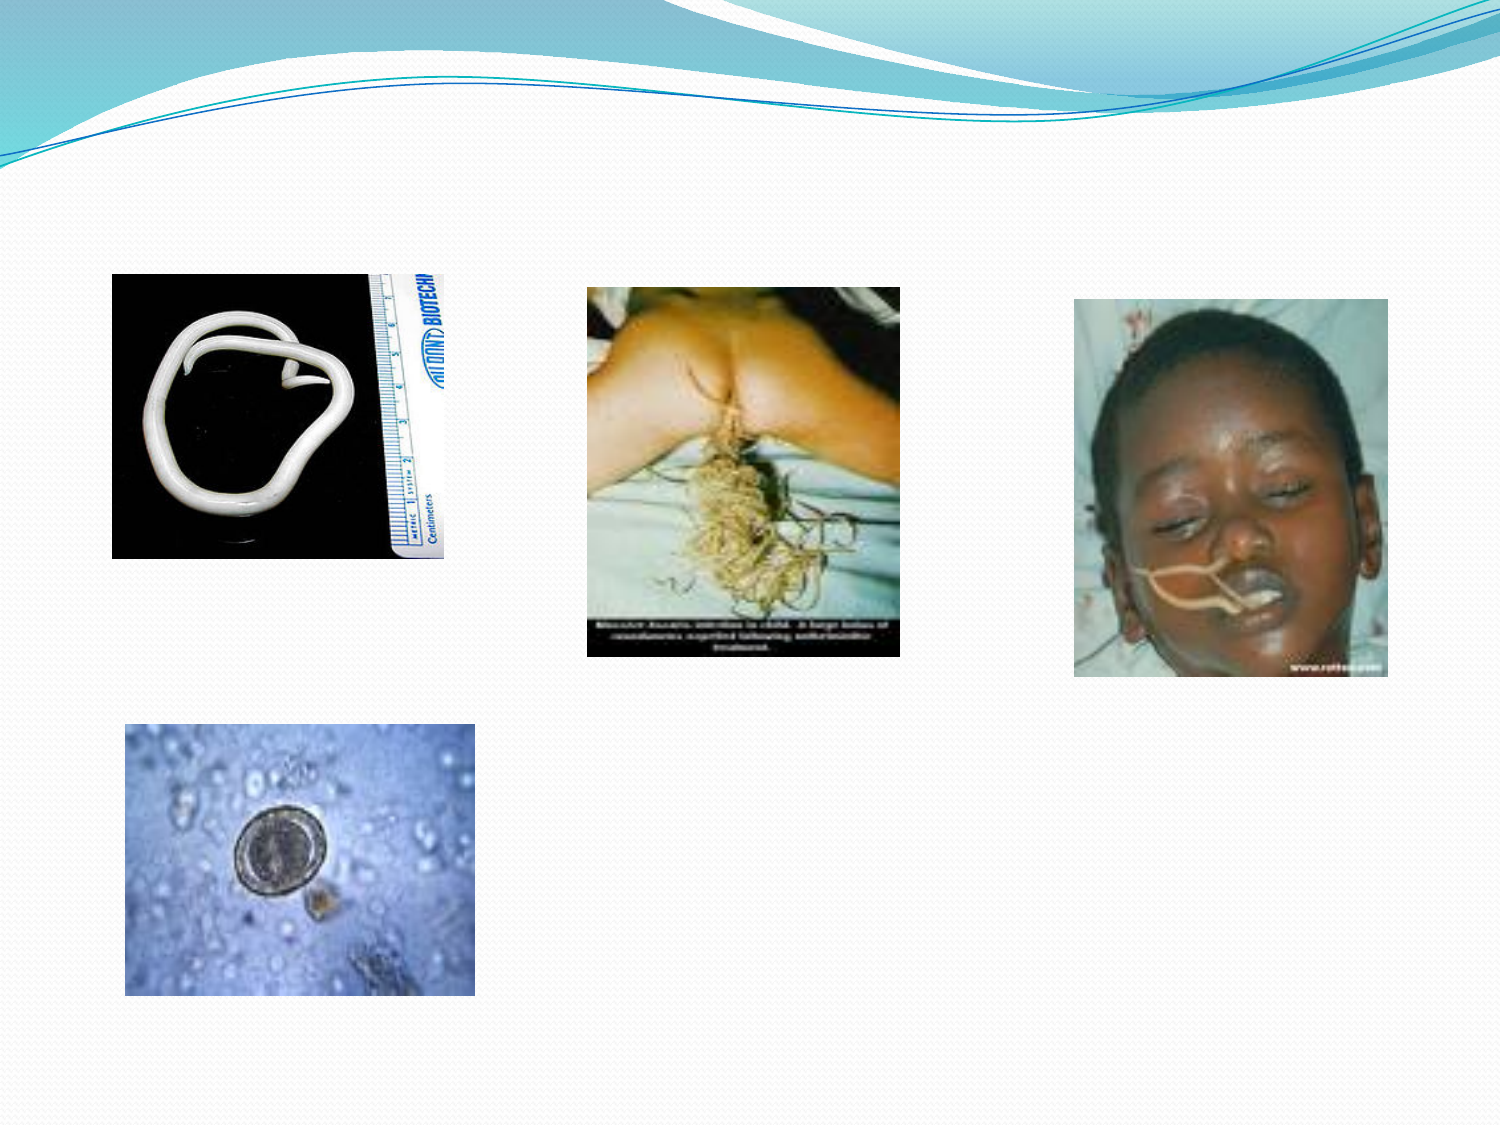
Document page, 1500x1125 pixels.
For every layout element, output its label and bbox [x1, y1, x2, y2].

picture [124, 724, 476, 996]
list [112, 274, 444, 559]
picture [1074, 299, 1388, 677]
list [587, 287, 901, 657]
